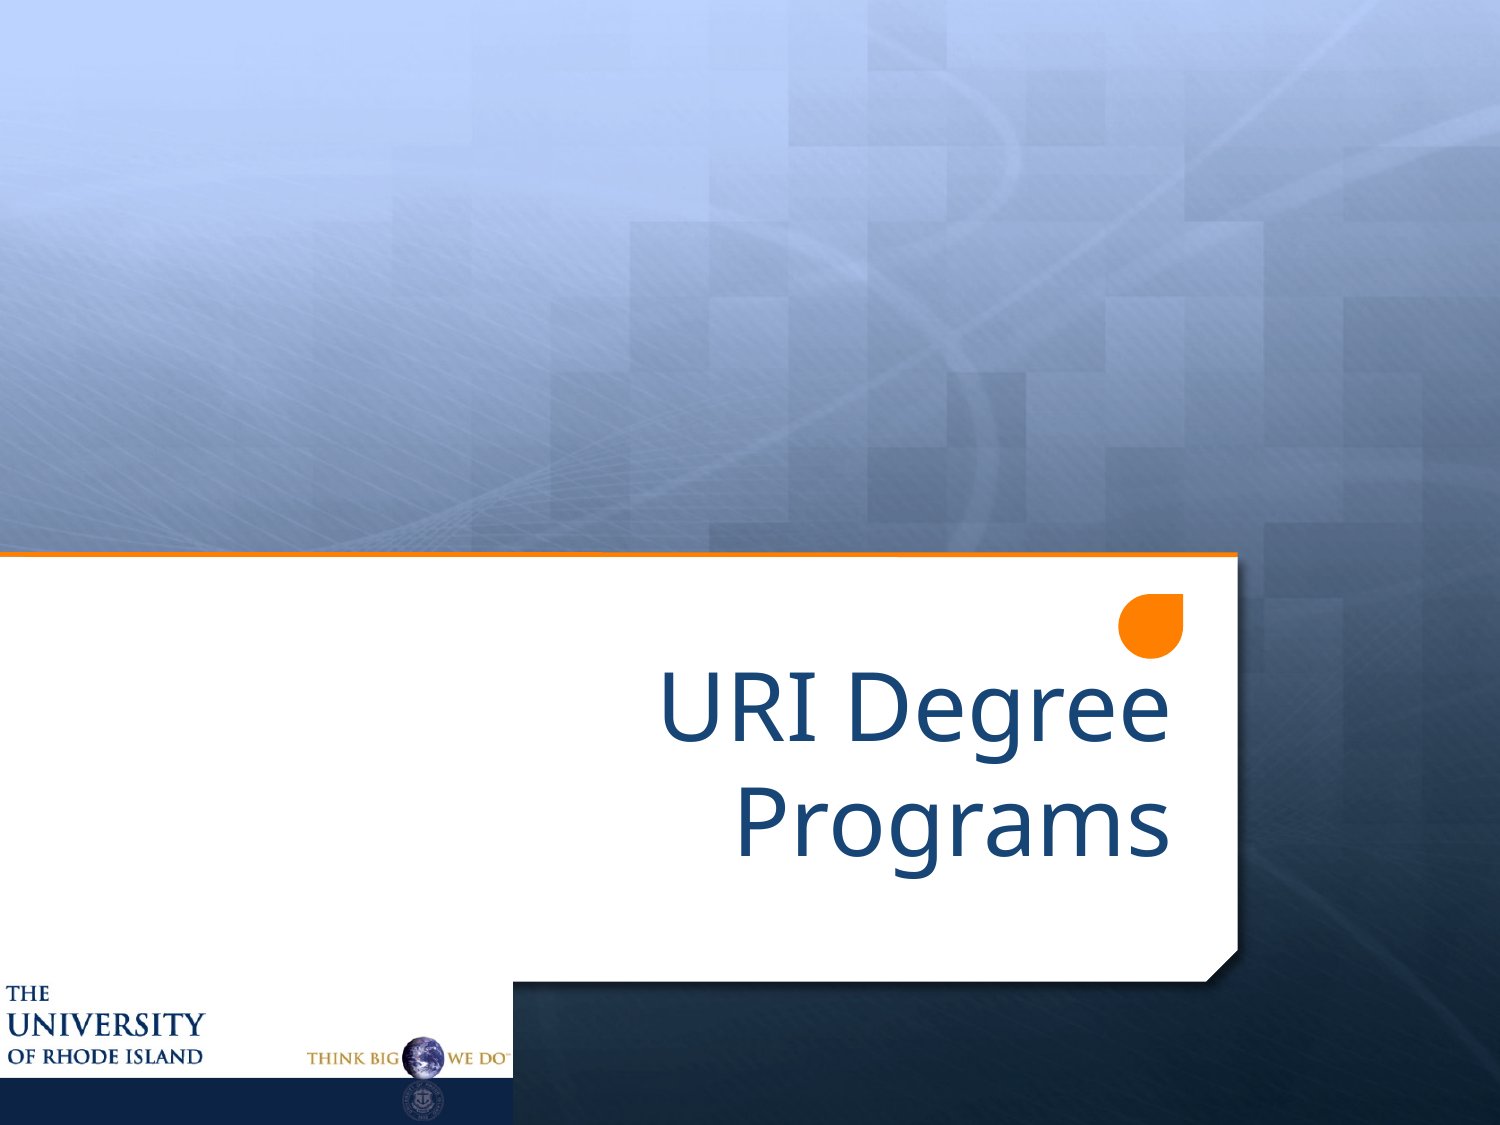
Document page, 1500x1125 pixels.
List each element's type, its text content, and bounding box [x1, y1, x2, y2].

title URI Degree Programs [225, 641, 1188, 883]
picture [0, 981, 513, 1125]
